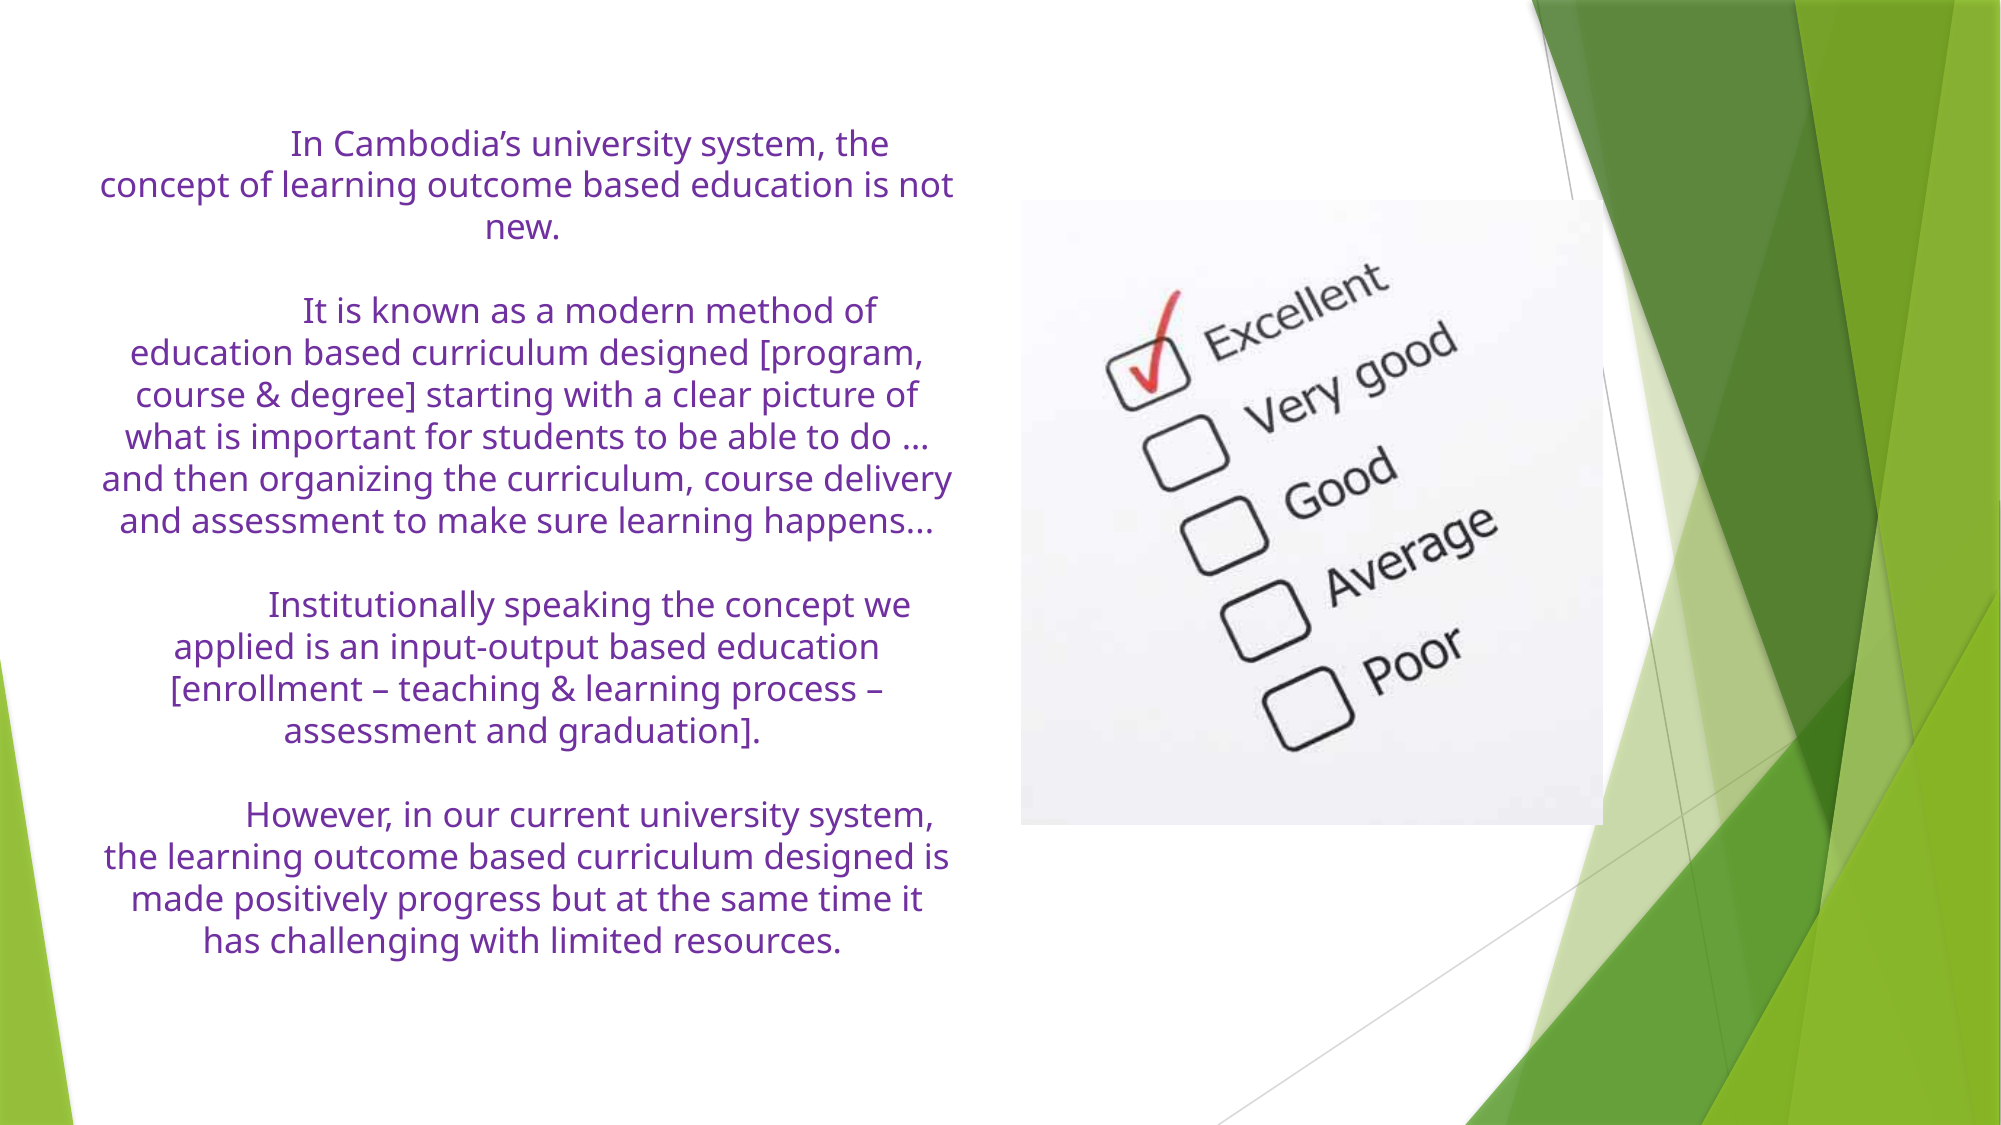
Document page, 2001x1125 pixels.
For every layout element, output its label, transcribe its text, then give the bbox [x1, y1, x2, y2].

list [1020, 200, 1604, 826]
title In Cambodia’s university system, the concept of learning outcome based education is not new. It is known as a modern method of education based curriculum designed [program, course & degree] starting with a clear picture of what is important for students to be able to do … and then organizing the curriculum, course delivery and assessment to make sure learning happens... Institutionally speaking the concept we applied is an input-output based education [enrollment – teaching & learning process – assessment and graduation]. However, in our current university system, the learning outcome based curriculum designed is made positively progress but at the same time it has challenging with limited resources. [83, 84, 971, 1011]
